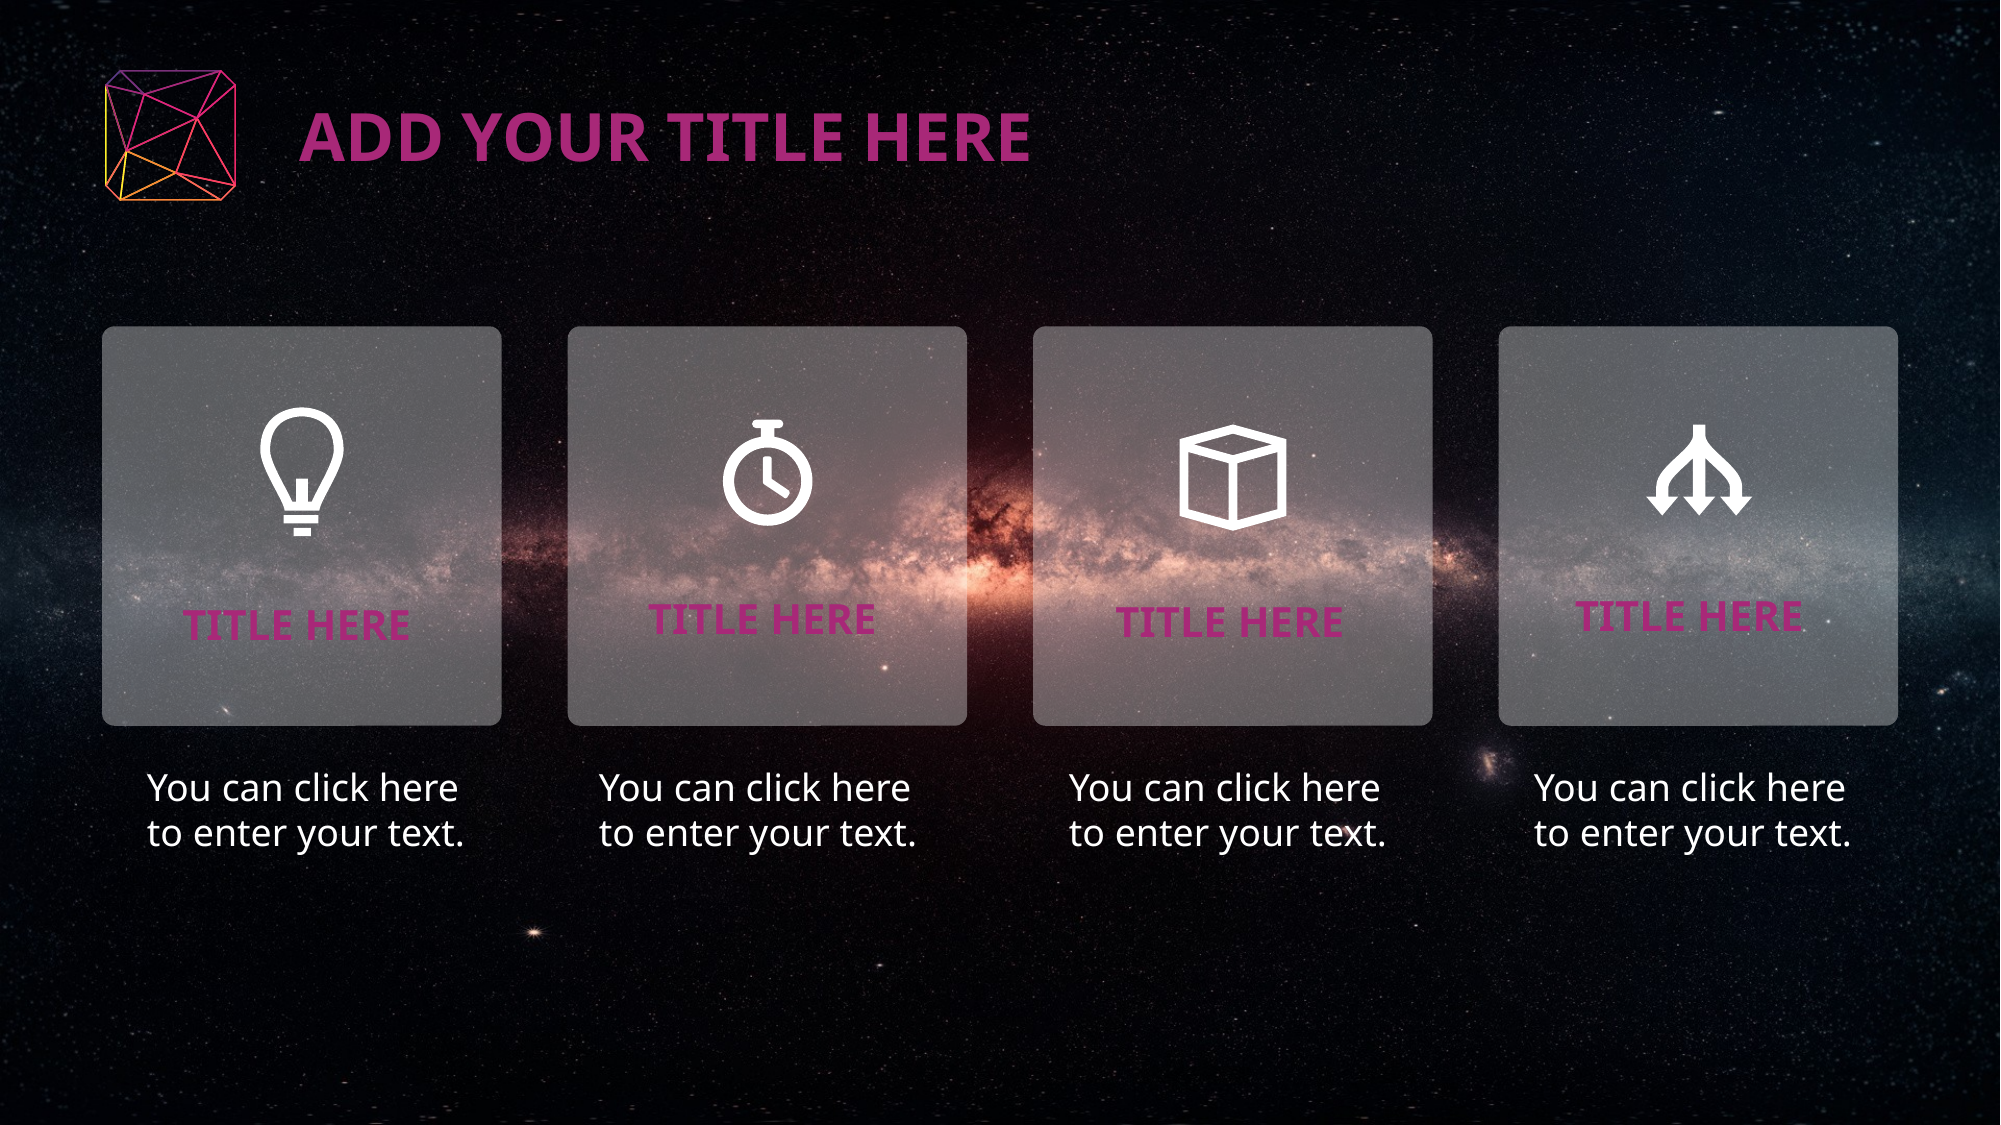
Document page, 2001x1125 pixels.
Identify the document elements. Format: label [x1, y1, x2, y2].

text_box [722, 419, 813, 526]
picture [0, 0, 2000, 1125]
text_box [260, 407, 344, 537]
text_box [105, 70, 1354, 200]
